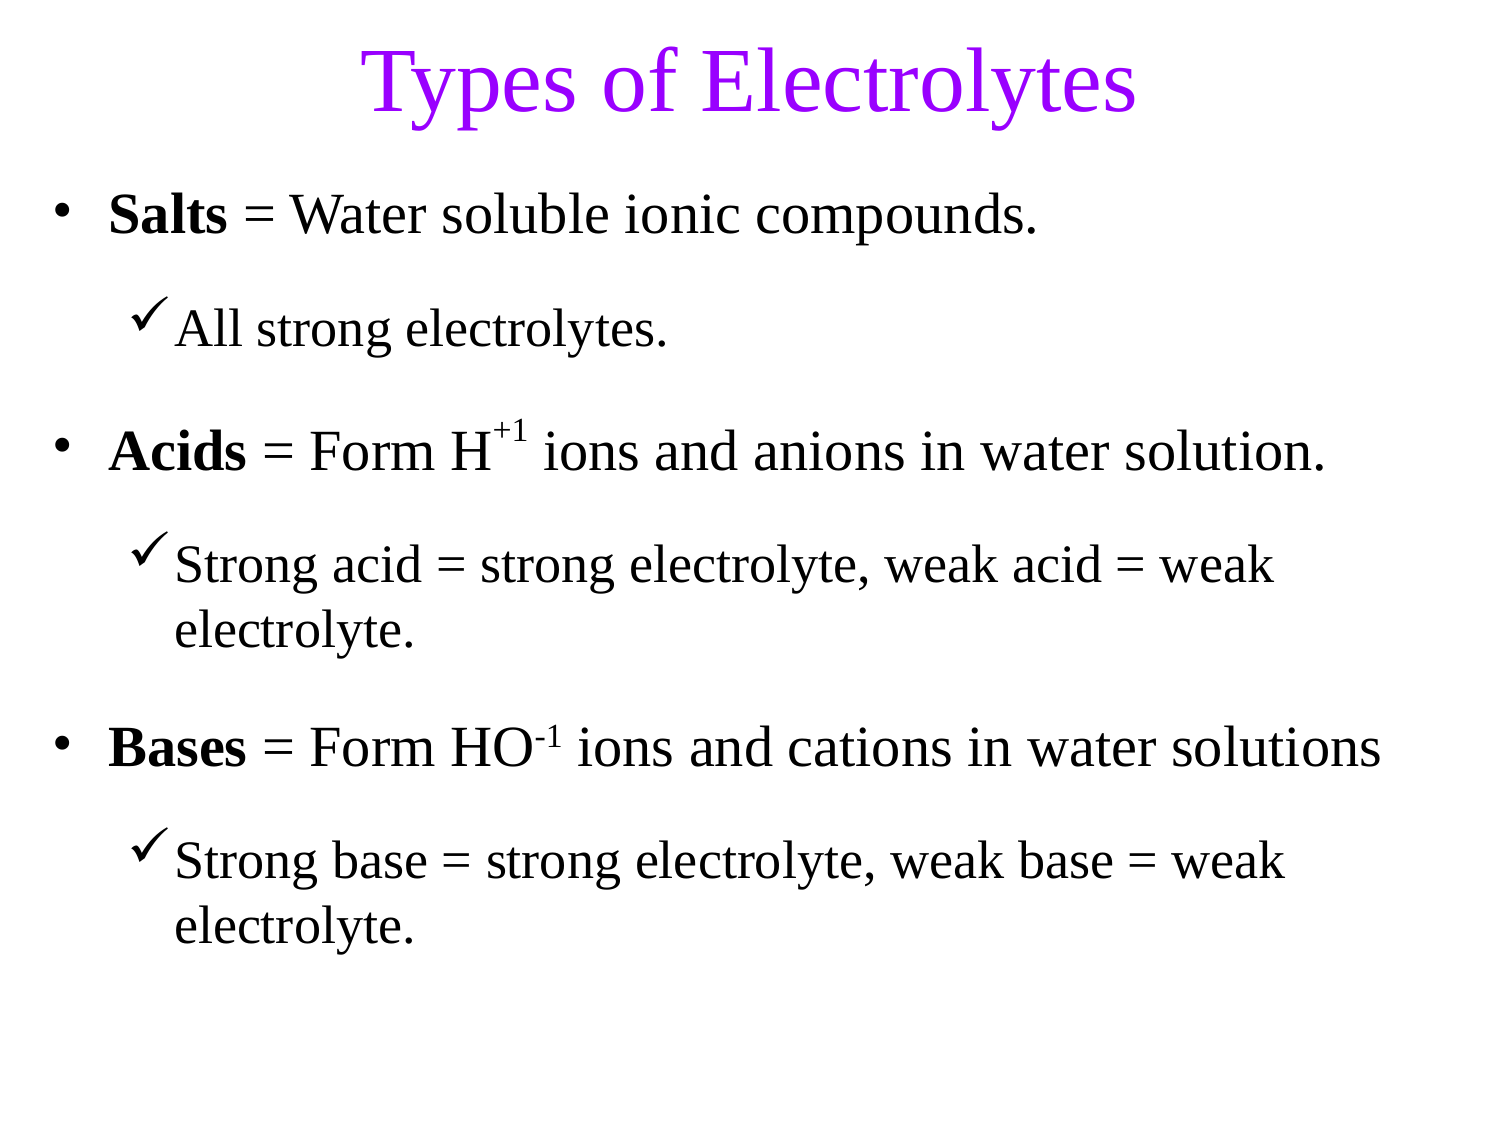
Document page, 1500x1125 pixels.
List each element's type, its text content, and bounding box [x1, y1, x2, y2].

text_box Salts = Water soluble ionic compounds. All strong electrolytes. Acids = Form H+1 ions and anions in water solution. Strong acid = strong electrolyte, weak acid = weak electrolyte. Bases = Form HO-1 ions and cations in water solutions Strong base = strong electrolyte, weak base = weak electrolyte. [37, 167, 1475, 1031]
text_box Types of Electrolytes [112, 12, 1388, 138]
